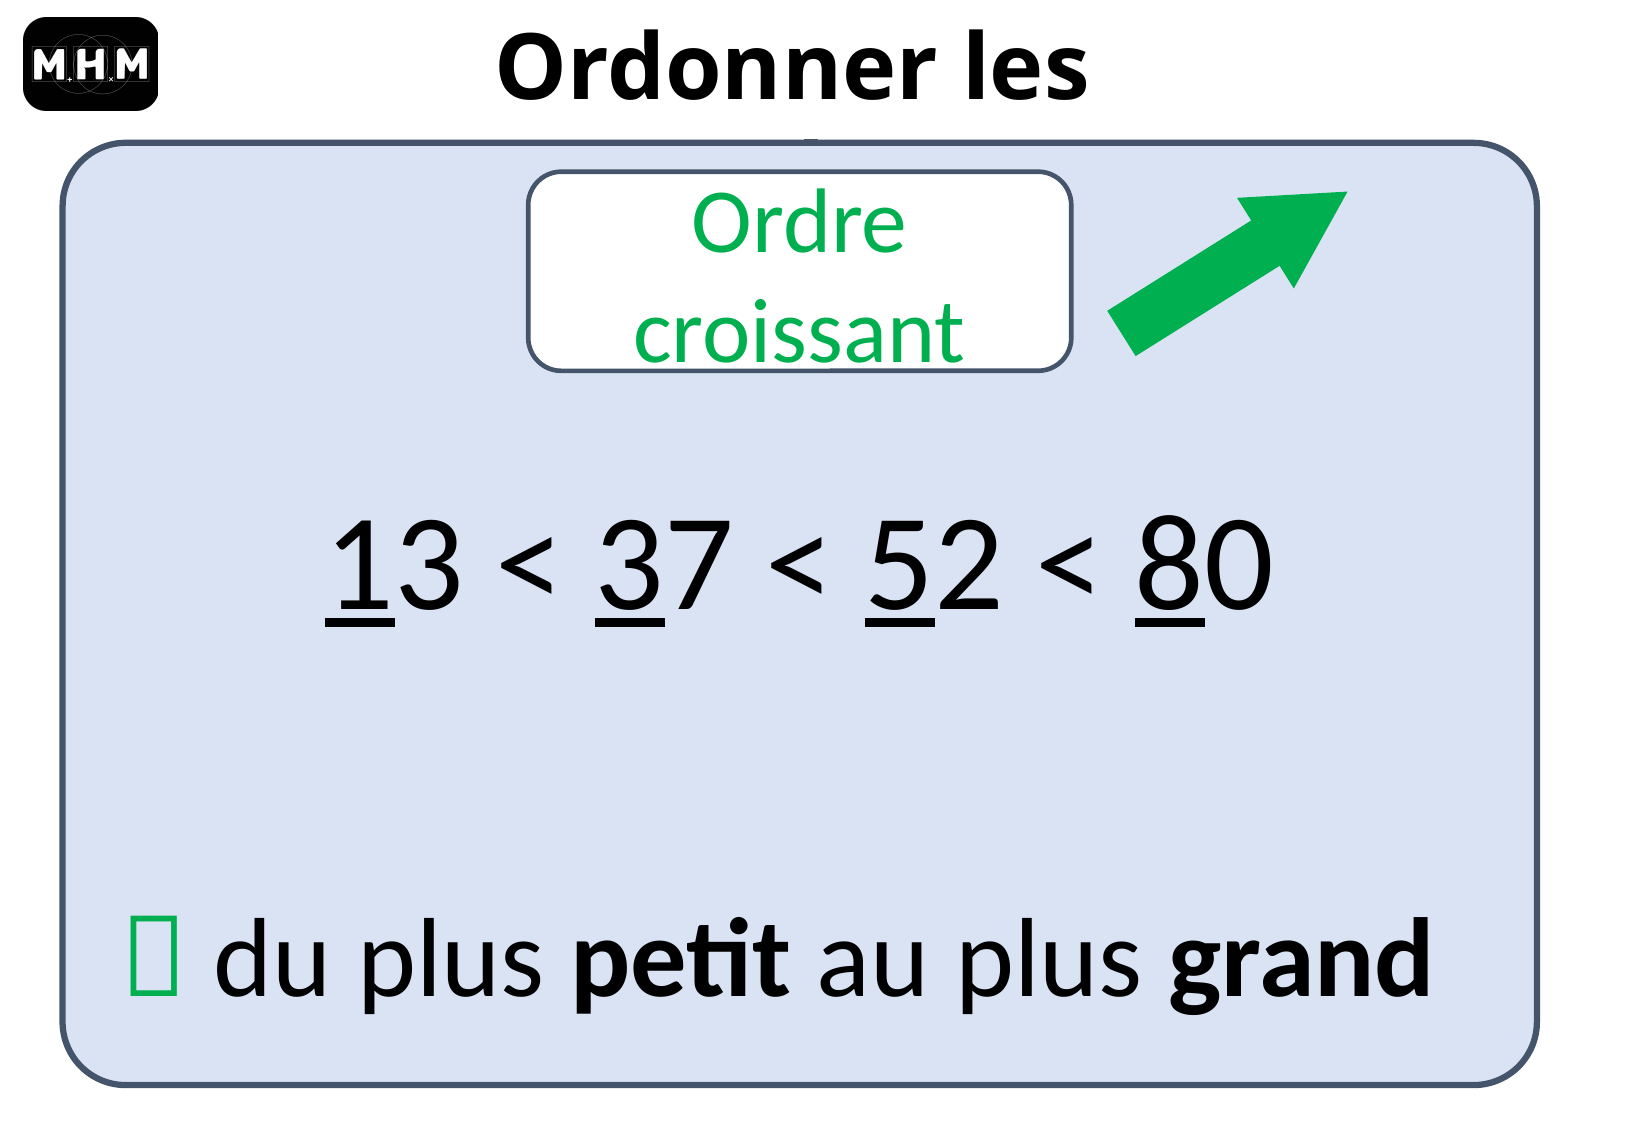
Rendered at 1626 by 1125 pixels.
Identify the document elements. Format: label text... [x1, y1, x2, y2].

text_box [1105, 190, 1350, 358]
text_box [61, 1027, 1538, 1087]
text_box Ordre croissant [527, 170, 1073, 372]
text_box Ordonner les nombres [325, 0, 1259, 141]
picture [23, 17, 159, 111]
text_box 13 < 37 < 52 < 80 [256, 464, 1344, 645]
text_box  du plus petit au plus grand [13, 876, 1543, 1027]
text_box [61, 141, 1538, 876]
